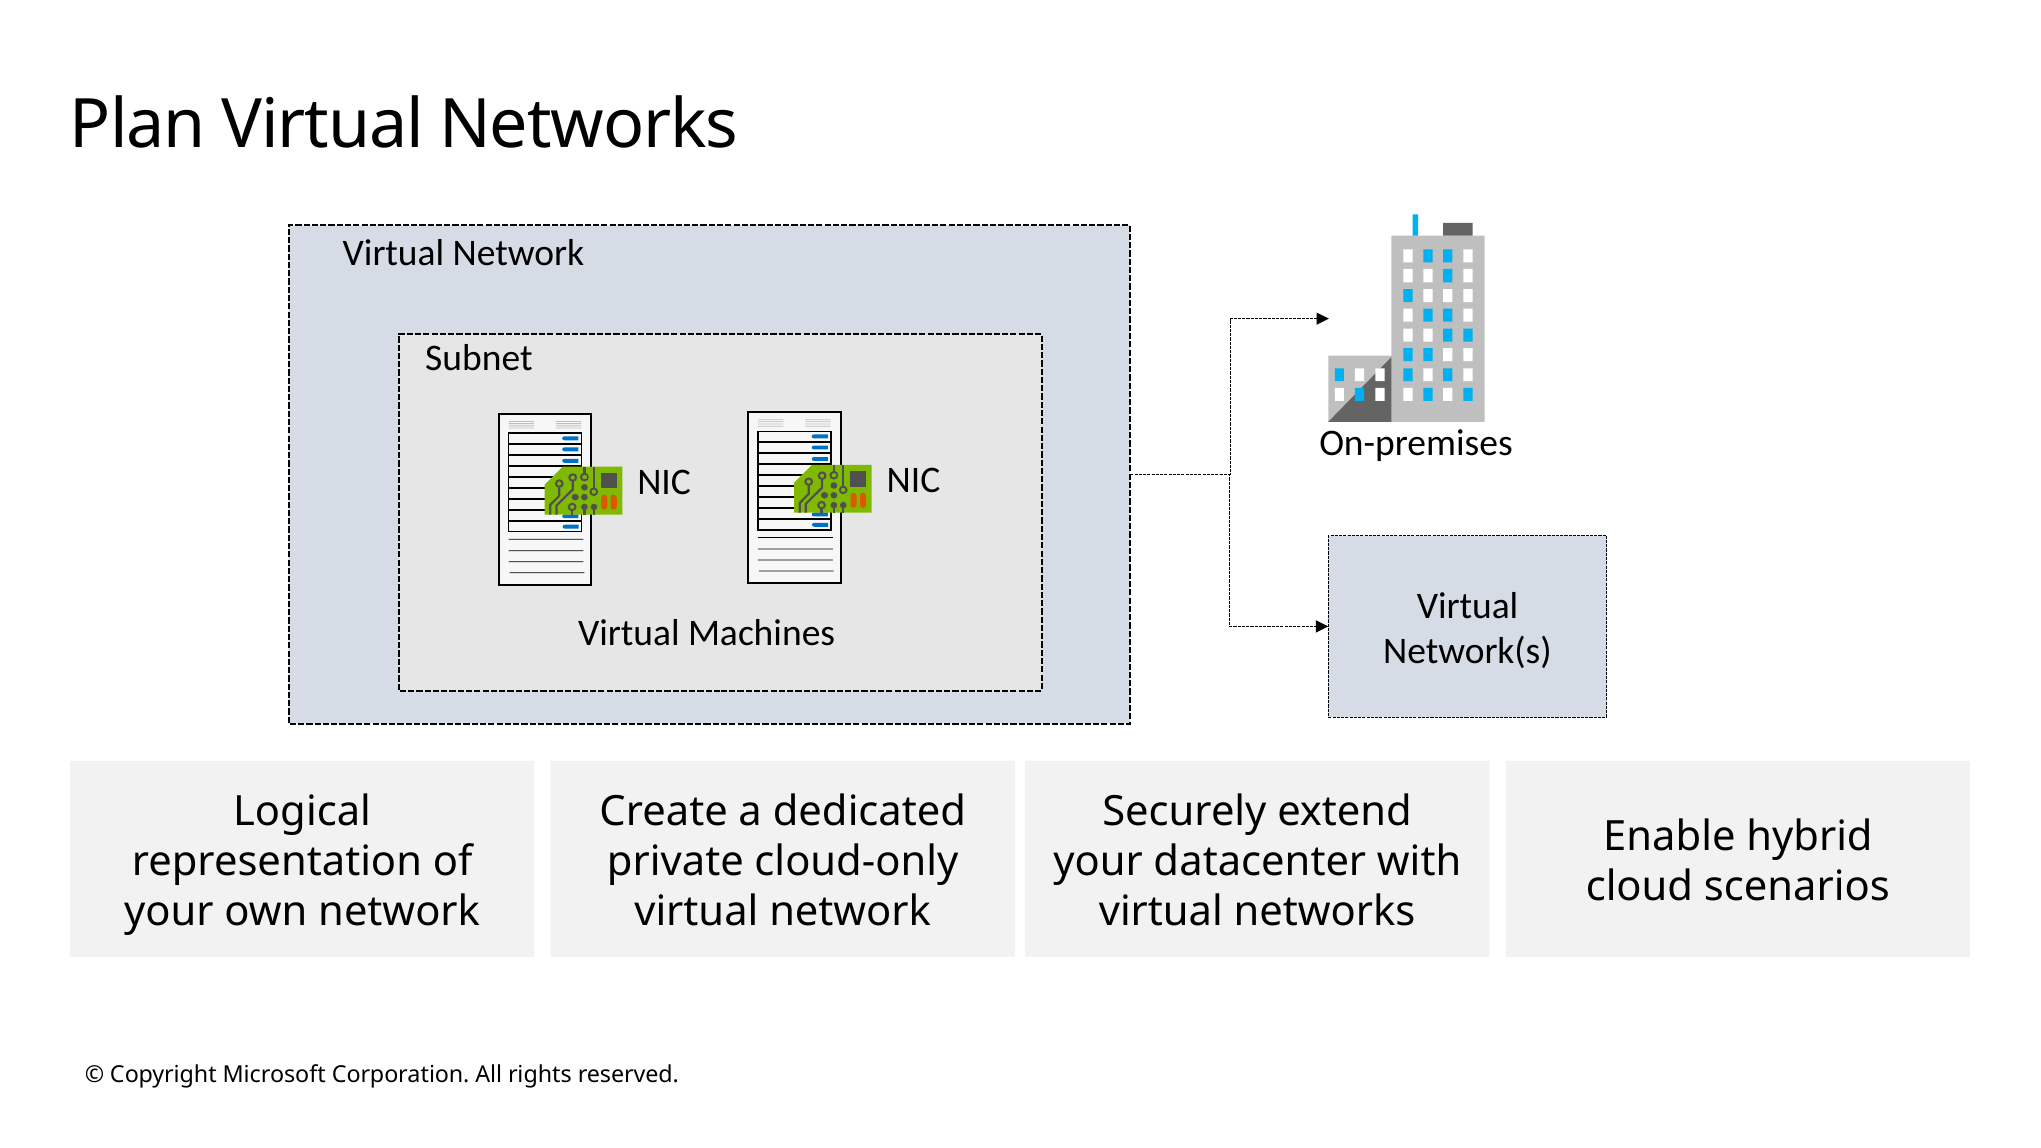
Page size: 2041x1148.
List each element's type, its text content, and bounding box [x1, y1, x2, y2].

text_box Create a dedicated private cloud-only virtual network [550, 760, 1015, 957]
text_box Securely extend your datacenter with virtual networks [1025, 760, 1490, 957]
text_box Logical representation of your own network [69, 760, 535, 957]
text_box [277, 214, 1608, 724]
title Plan Virtual Networks [70, 73, 1968, 188]
text_box Enable hybrid cloud scenarios [1505, 760, 1970, 957]
